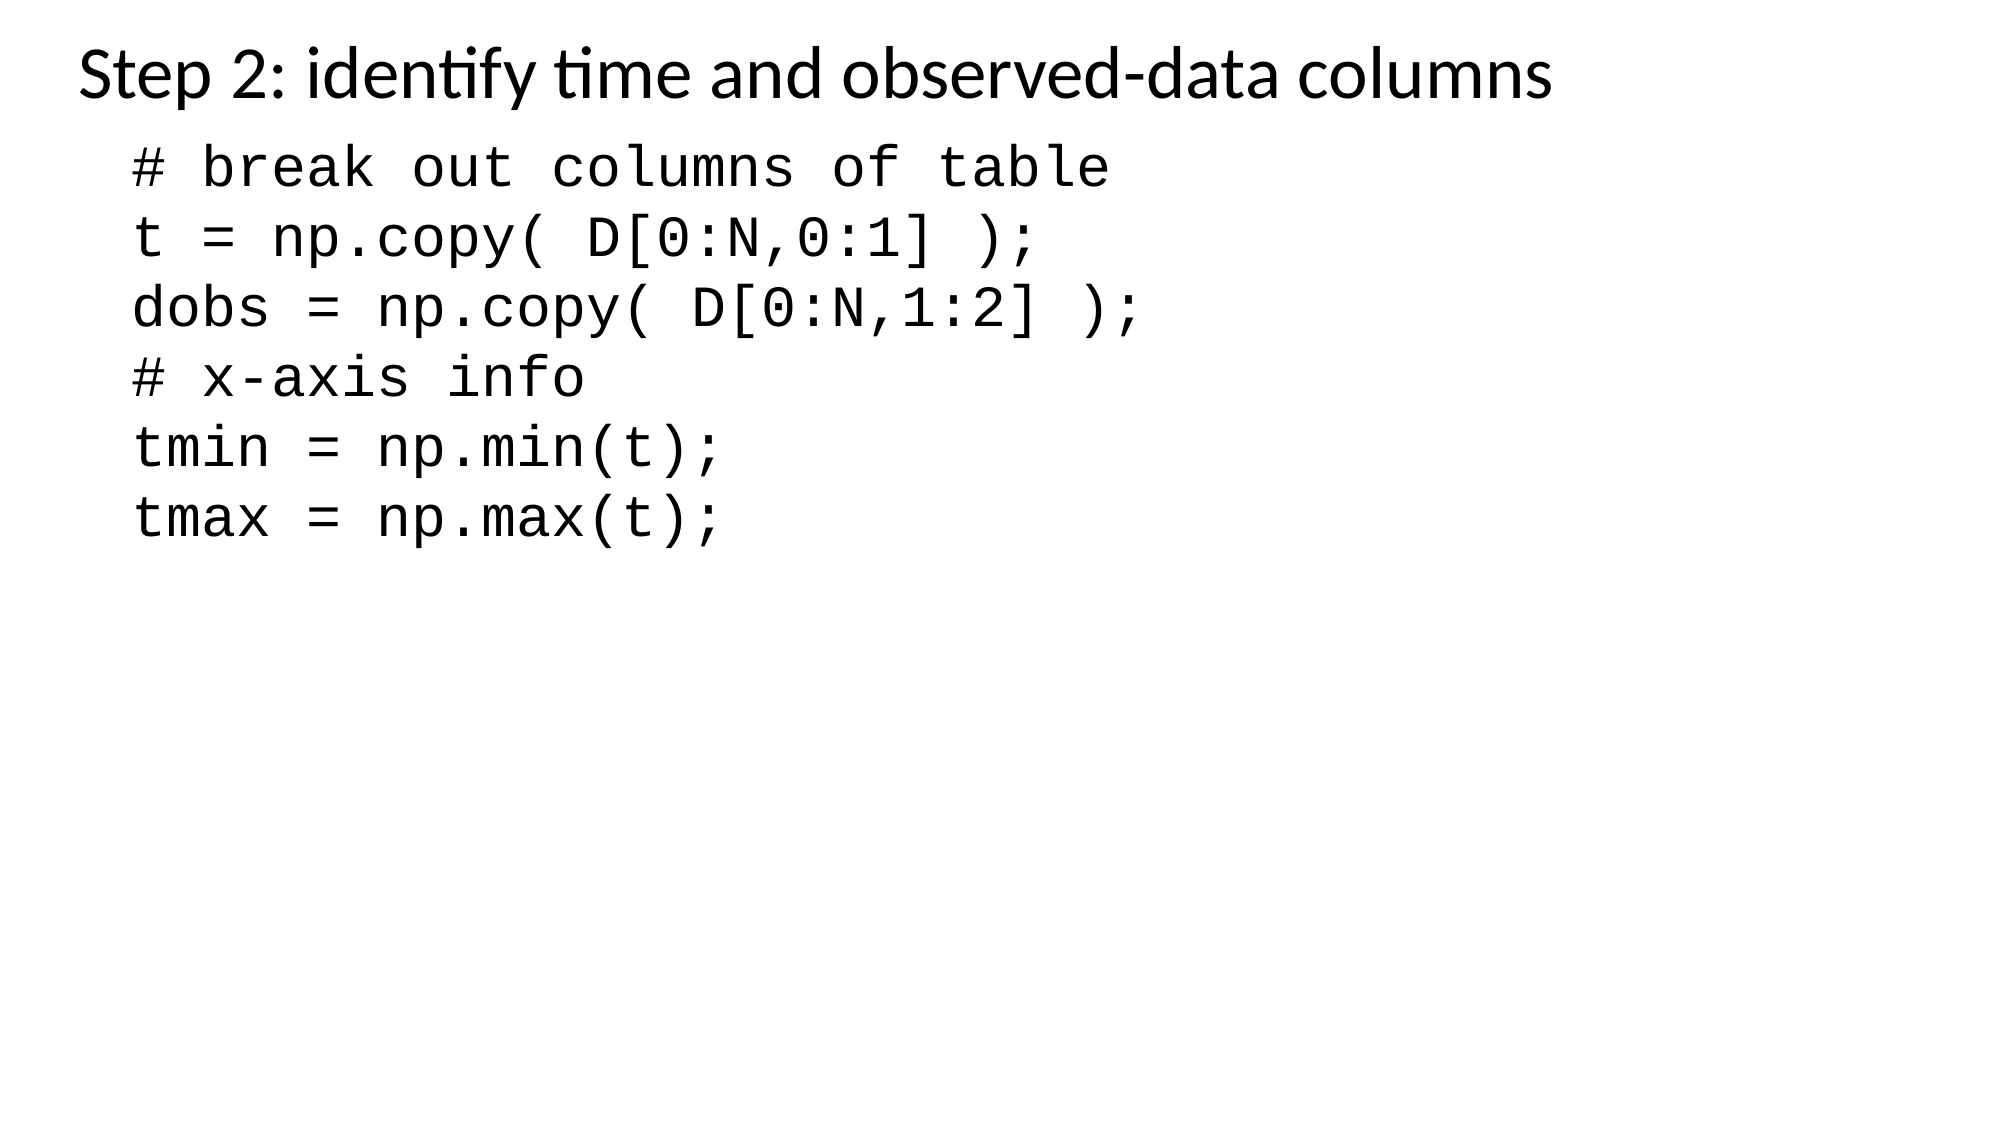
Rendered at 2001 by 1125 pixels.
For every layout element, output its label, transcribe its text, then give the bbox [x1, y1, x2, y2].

text_box # break out columns of table t = np.copy( D[0:N,0:1] ); dobs = np.copy( D[0:N,1:2] ); # x-axis info tmin = np.min(t); tmax = np.max(t); [116, 122, 1541, 556]
text_box Step 2: identify time and observed-data columns [63, 16, 1696, 122]
